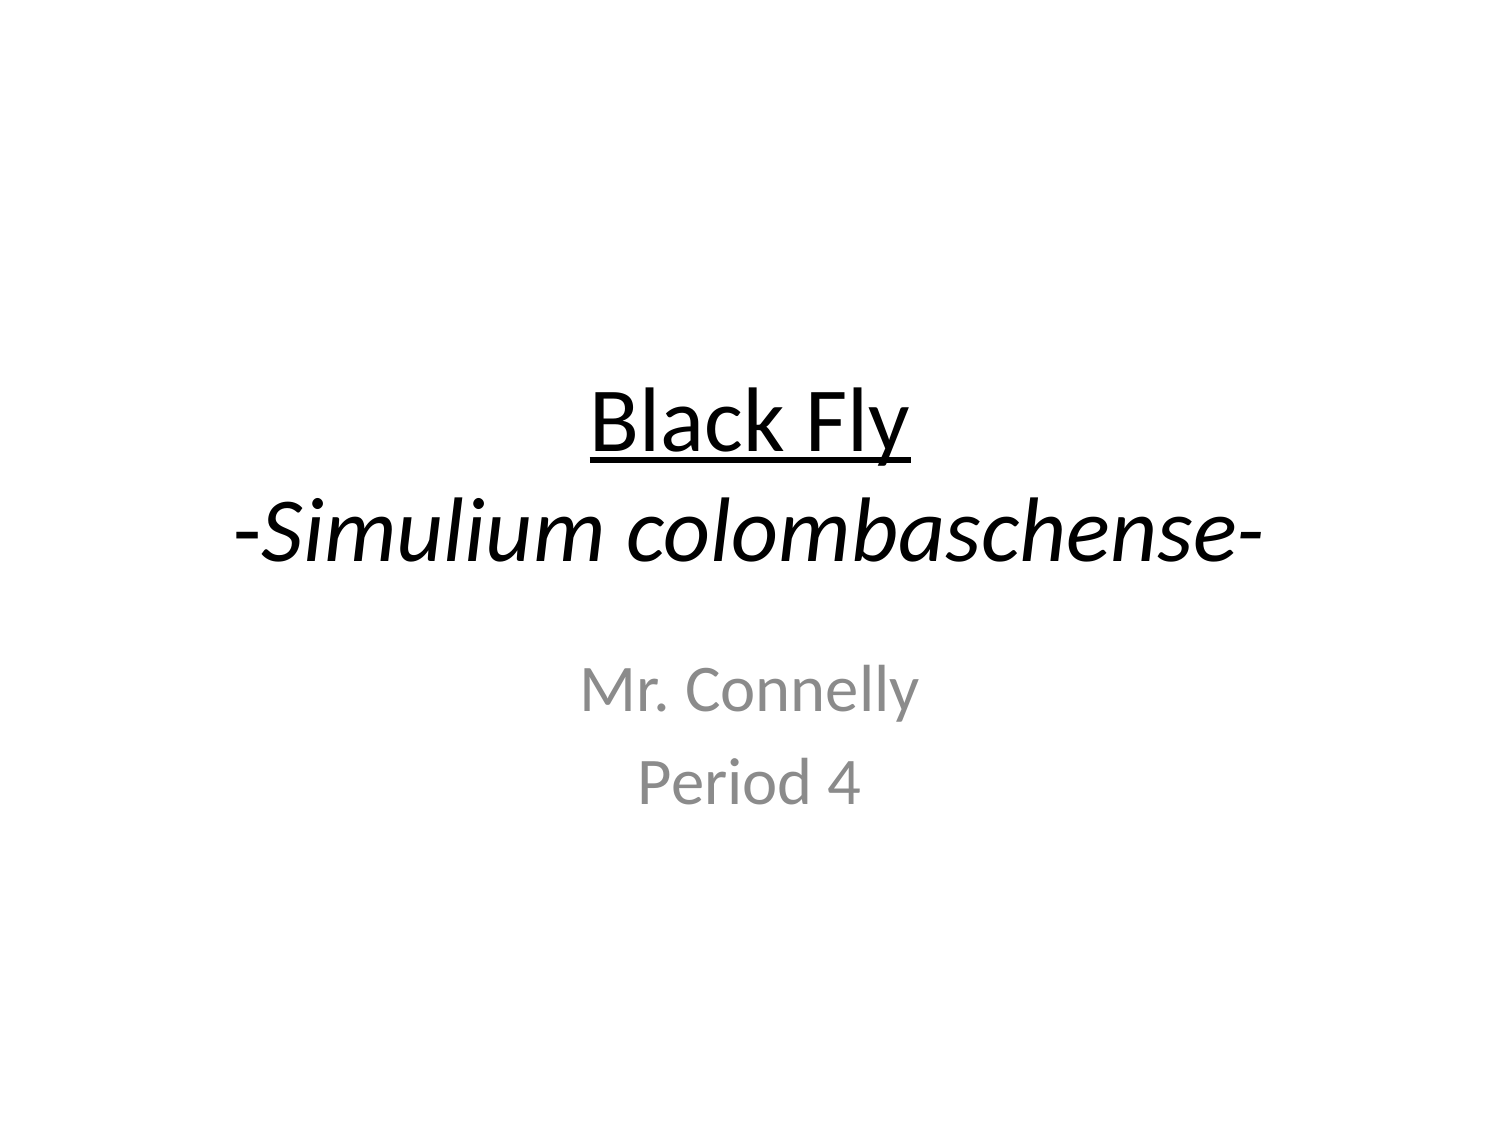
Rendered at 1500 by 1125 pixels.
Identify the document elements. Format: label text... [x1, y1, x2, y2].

subtitle Mr. Connelly Period 4 [225, 637, 1275, 925]
title Black Fly -Simulium colombaschense- [112, 349, 1388, 591]
